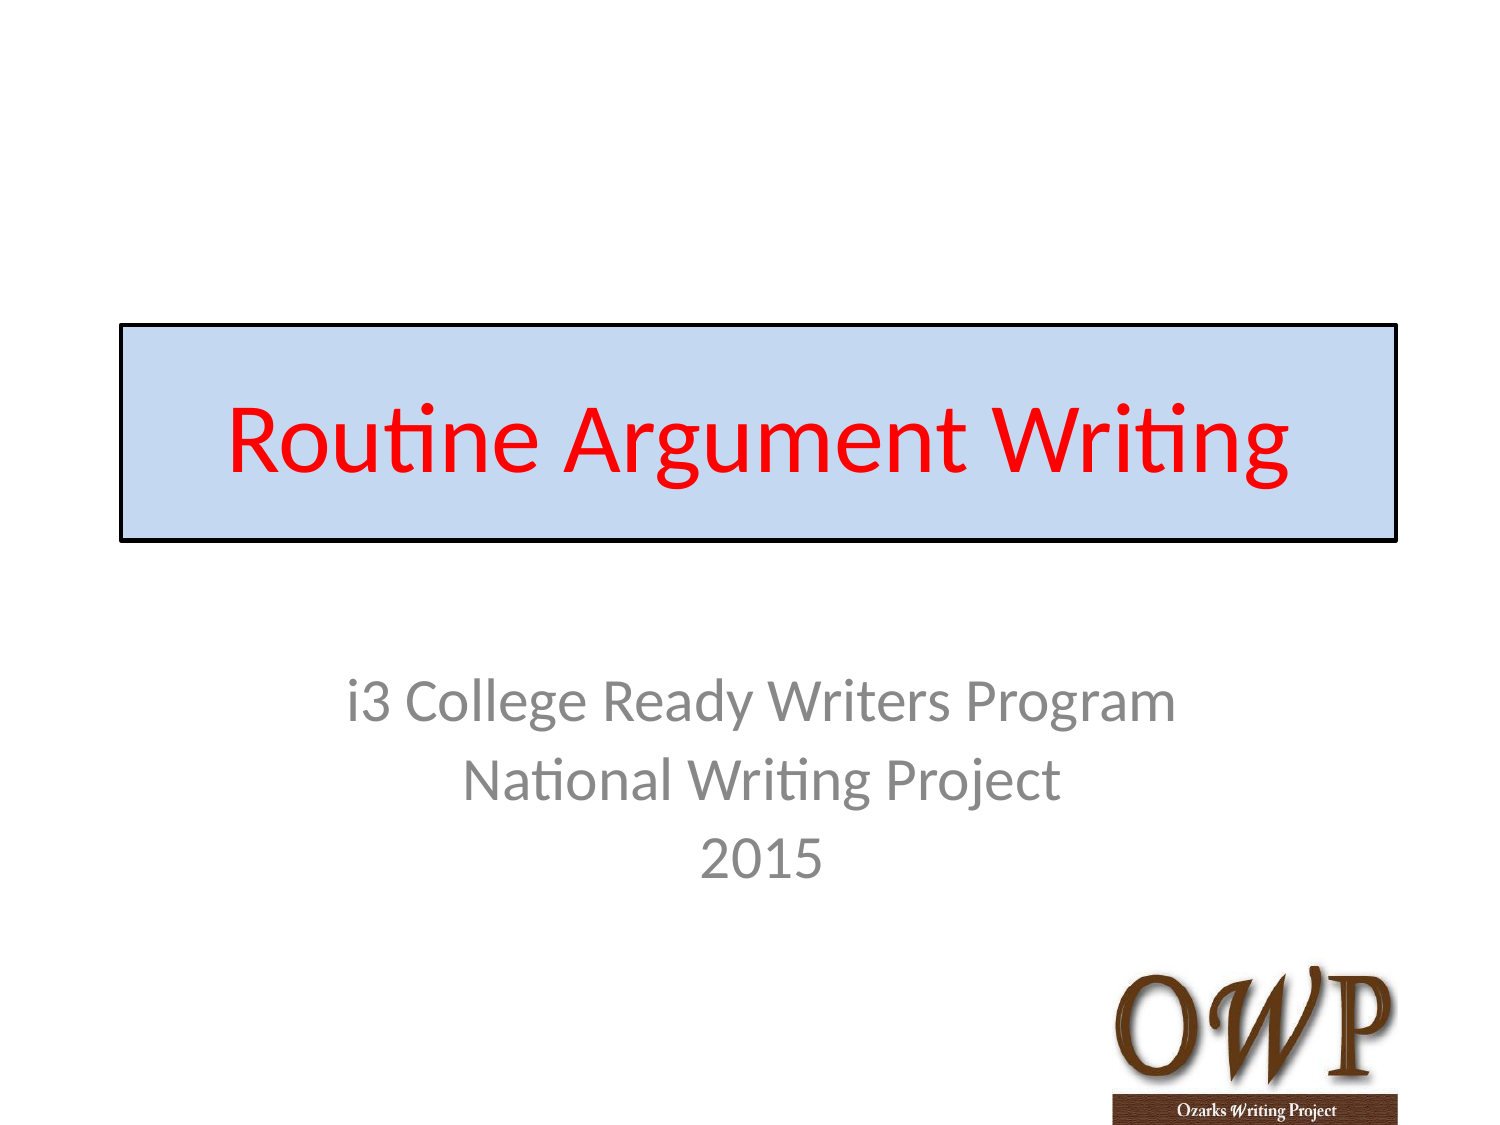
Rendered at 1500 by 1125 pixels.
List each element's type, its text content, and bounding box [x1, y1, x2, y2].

title Routine Argument Writing [121, 324, 1396, 541]
picture [1112, 957, 1399, 1125]
subtitle i3 College Ready Writers Program National Writing Project 2015 [125, 575, 1400, 913]
